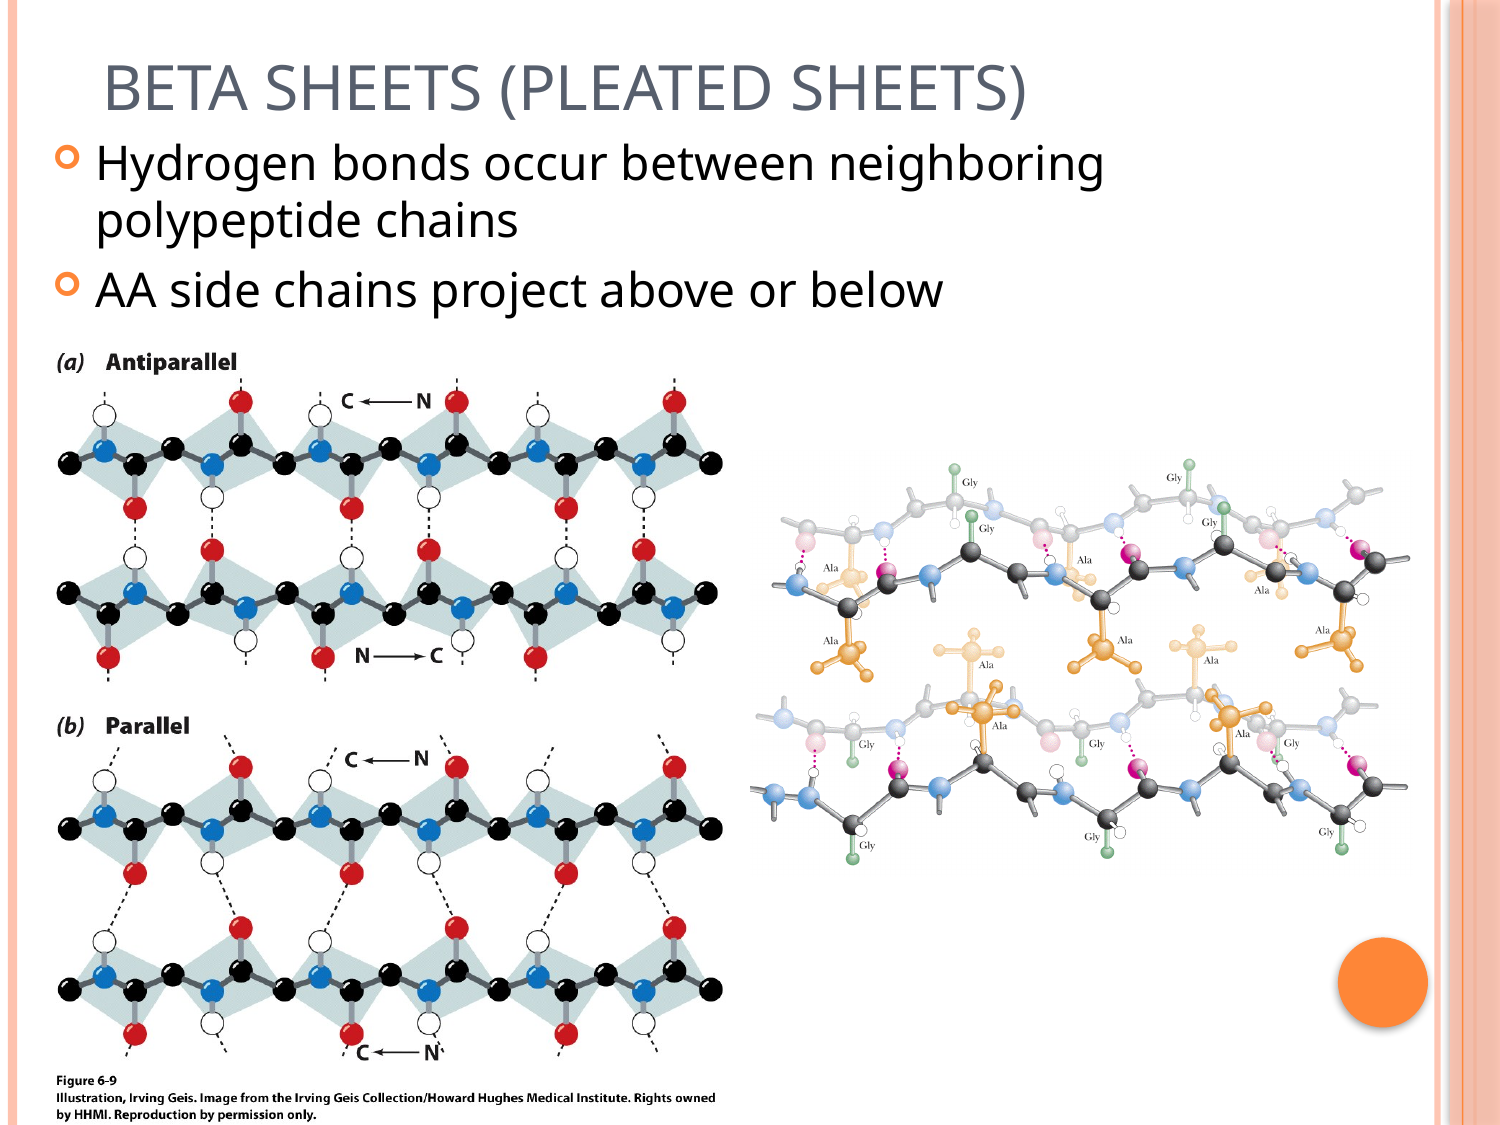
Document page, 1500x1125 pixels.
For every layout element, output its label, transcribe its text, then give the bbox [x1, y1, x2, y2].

picture [49, 344, 733, 1125]
title Beta Sheets (Pleated sheets) [87, 37, 1313, 125]
list Hydrogen bonds occur between neighboring polypeptide chains AA side chains project above or below [37, 125, 1363, 325]
picture [749, 449, 1413, 878]
